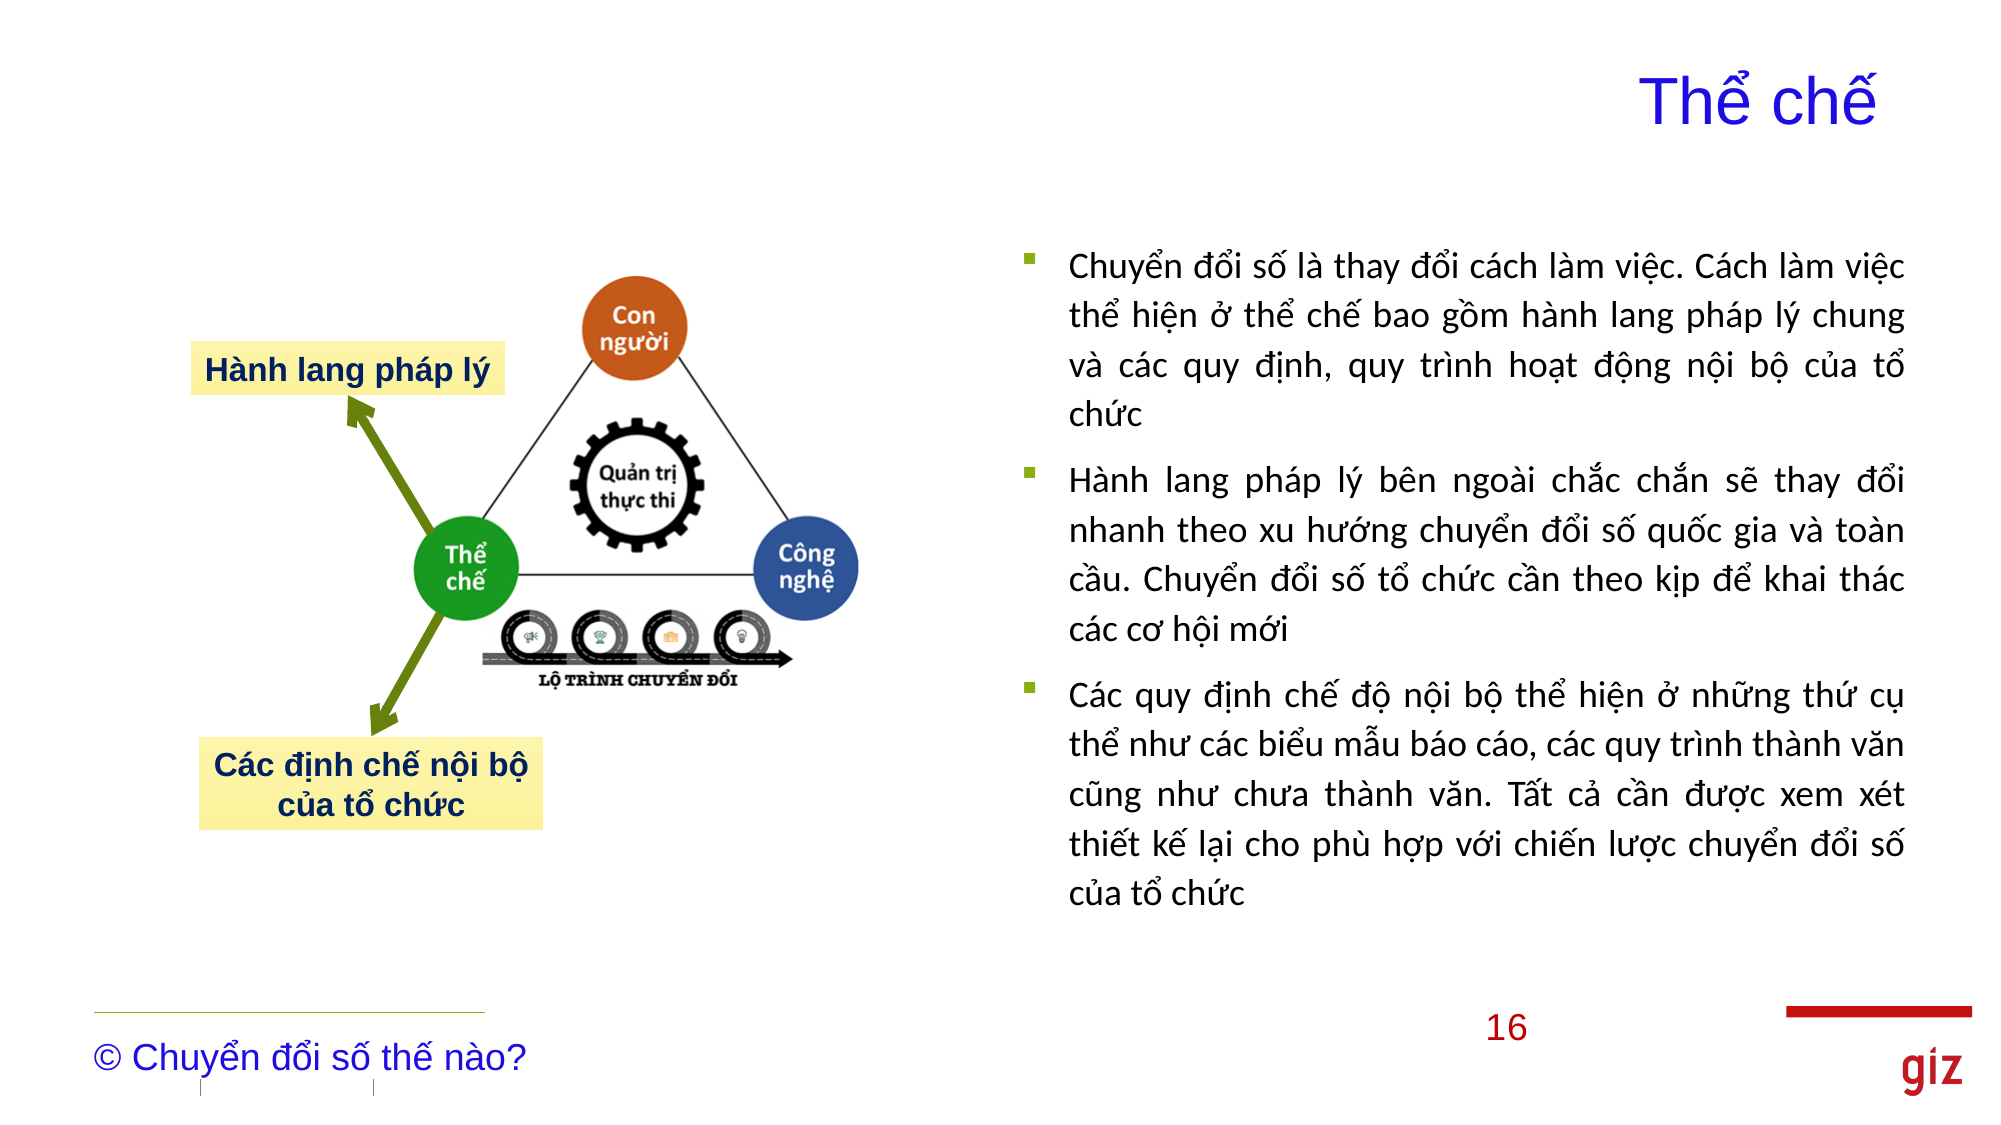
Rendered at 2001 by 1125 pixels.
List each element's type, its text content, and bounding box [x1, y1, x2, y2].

slide_number 16 [1485, 995, 1936, 1056]
picture [1901, 1045, 1969, 1098]
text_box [371, 613, 441, 737]
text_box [347, 395, 432, 534]
picture [412, 273, 863, 699]
text_box Các định chế nội bộ của tổ chức [198, 736, 545, 831]
title Thể chế [93, 28, 1894, 178]
list Chuyển đổi số là thay đổi cách làm việc. Cách làm việc thể hiện ở thể chế bao gồm hành lang pháp lý chung và các quy định, quy trình hoạt động nội bộ của tổ chức Hành lang pháp lý bên ngoài chắc chắn sẽ thay đổi nhanh theo xu hướng chuyển đổi số quốc gia và toàn cầu. Chuyển đổi số tổ chức cần theo kịp để khai thác các cơ hội mới Các quy định chế độ nội bộ thể hiện ở những thứ cụ thể như các biểu mẫu báo cáo, các quy trình thành văn cũng như chưa thành văn. Tất cả cần được xem xét thiết kế lại cho phù hợp với chiến lược chuyển đổi số của tổ chức [1005, 228, 1922, 1041]
text_box Hành lang pháp lý [190, 340, 412, 396]
